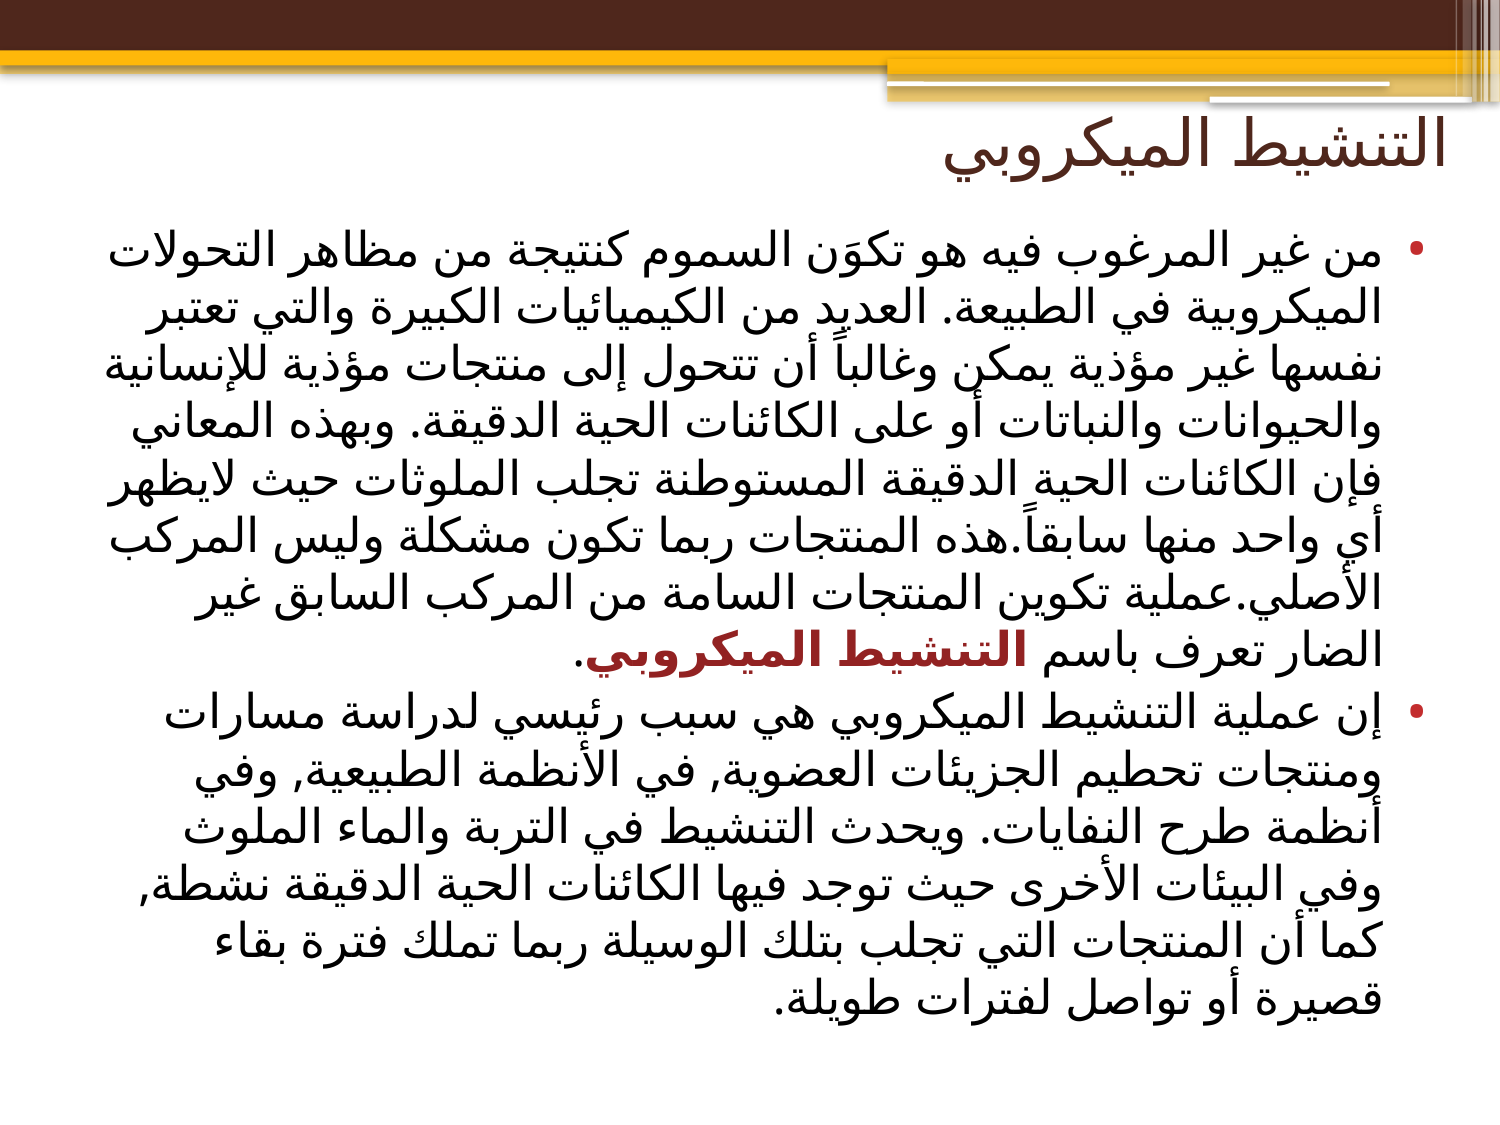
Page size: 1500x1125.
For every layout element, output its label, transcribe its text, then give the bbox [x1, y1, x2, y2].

title التنشيط الميكروبي [82, 93, 1465, 188]
list من غير المرغوب فيه هو تكوَن السموم كنتيجة من مظاهر التحولات الميكروبية في الطبيعة. العديد من الكيميائيات الكبيرة والتي تعتبر نفسها غير مؤذية يمكن وغالباً أن تتحول إلى منتجات مؤذية للإنسانية والحيوانات والنباتات أو على الكائنات الحية الدقيقة. وبهذه المعاني فإن الكائنات الحية الدقيقة المستوطنة تجلب الملوثات حيث لايظهر أي واحد منها سابقاً.هذه المنتجات ربما تكون مشكلة وليس المركب الأصلي.عملية تكوين المنتجات السامة من المركب السابق غير الضار تعرف باسم التنشيط الميكروبي. إن عملية التنشيط الميكروبي هي سبب رئيسي لدراسة مسارات ومنتجات تحطيم الجزيئات العضوية, في الأنظمة الطبيعية, وفي أنظمة طرح النفايات. ويحدث التنشيط في التربة والماء الملوث وفي البيئات الأخرى حيث توجد فيها الكائنات الحية الدقيقة نشطة, كما أن المنتجات التي تجلب بتلك الوسيلة ربما تملك فترة بقاء قصيرة أو تواصل لفترات طويلة. [75, 210, 1454, 1079]
